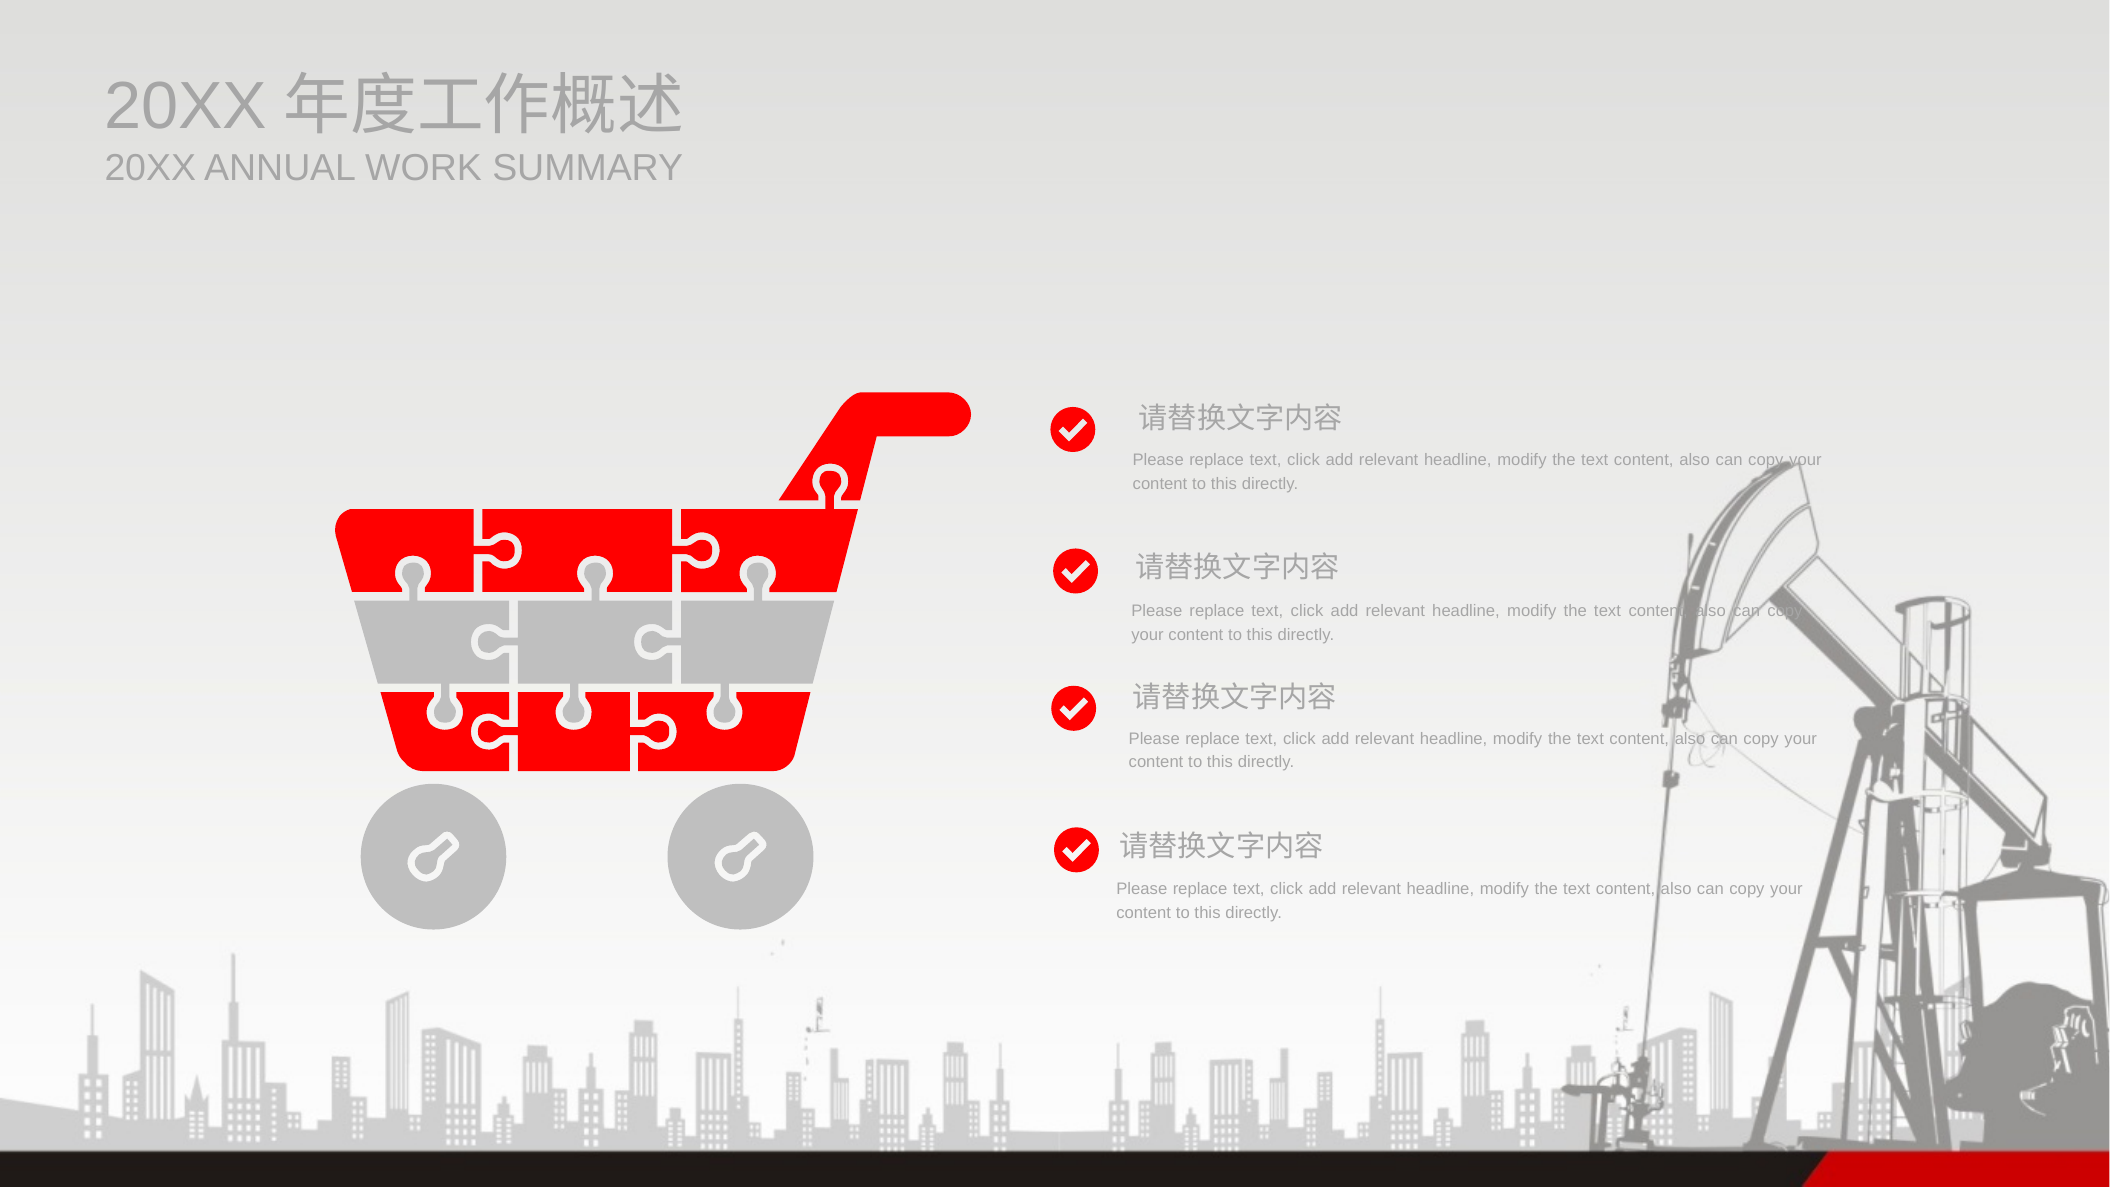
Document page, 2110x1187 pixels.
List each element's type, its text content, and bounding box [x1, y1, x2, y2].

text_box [1053, 533, 1823, 654]
picture [0, 0, 2110, 1187]
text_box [1051, 671, 1818, 770]
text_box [1053, 812, 1823, 933]
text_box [1050, 392, 1823, 492]
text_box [334, 392, 972, 930]
text_box 20XX年度工作概述 [104, 61, 692, 142]
text_box 20XX ANNUAL WORK SUMMARY [104, 142, 692, 188]
